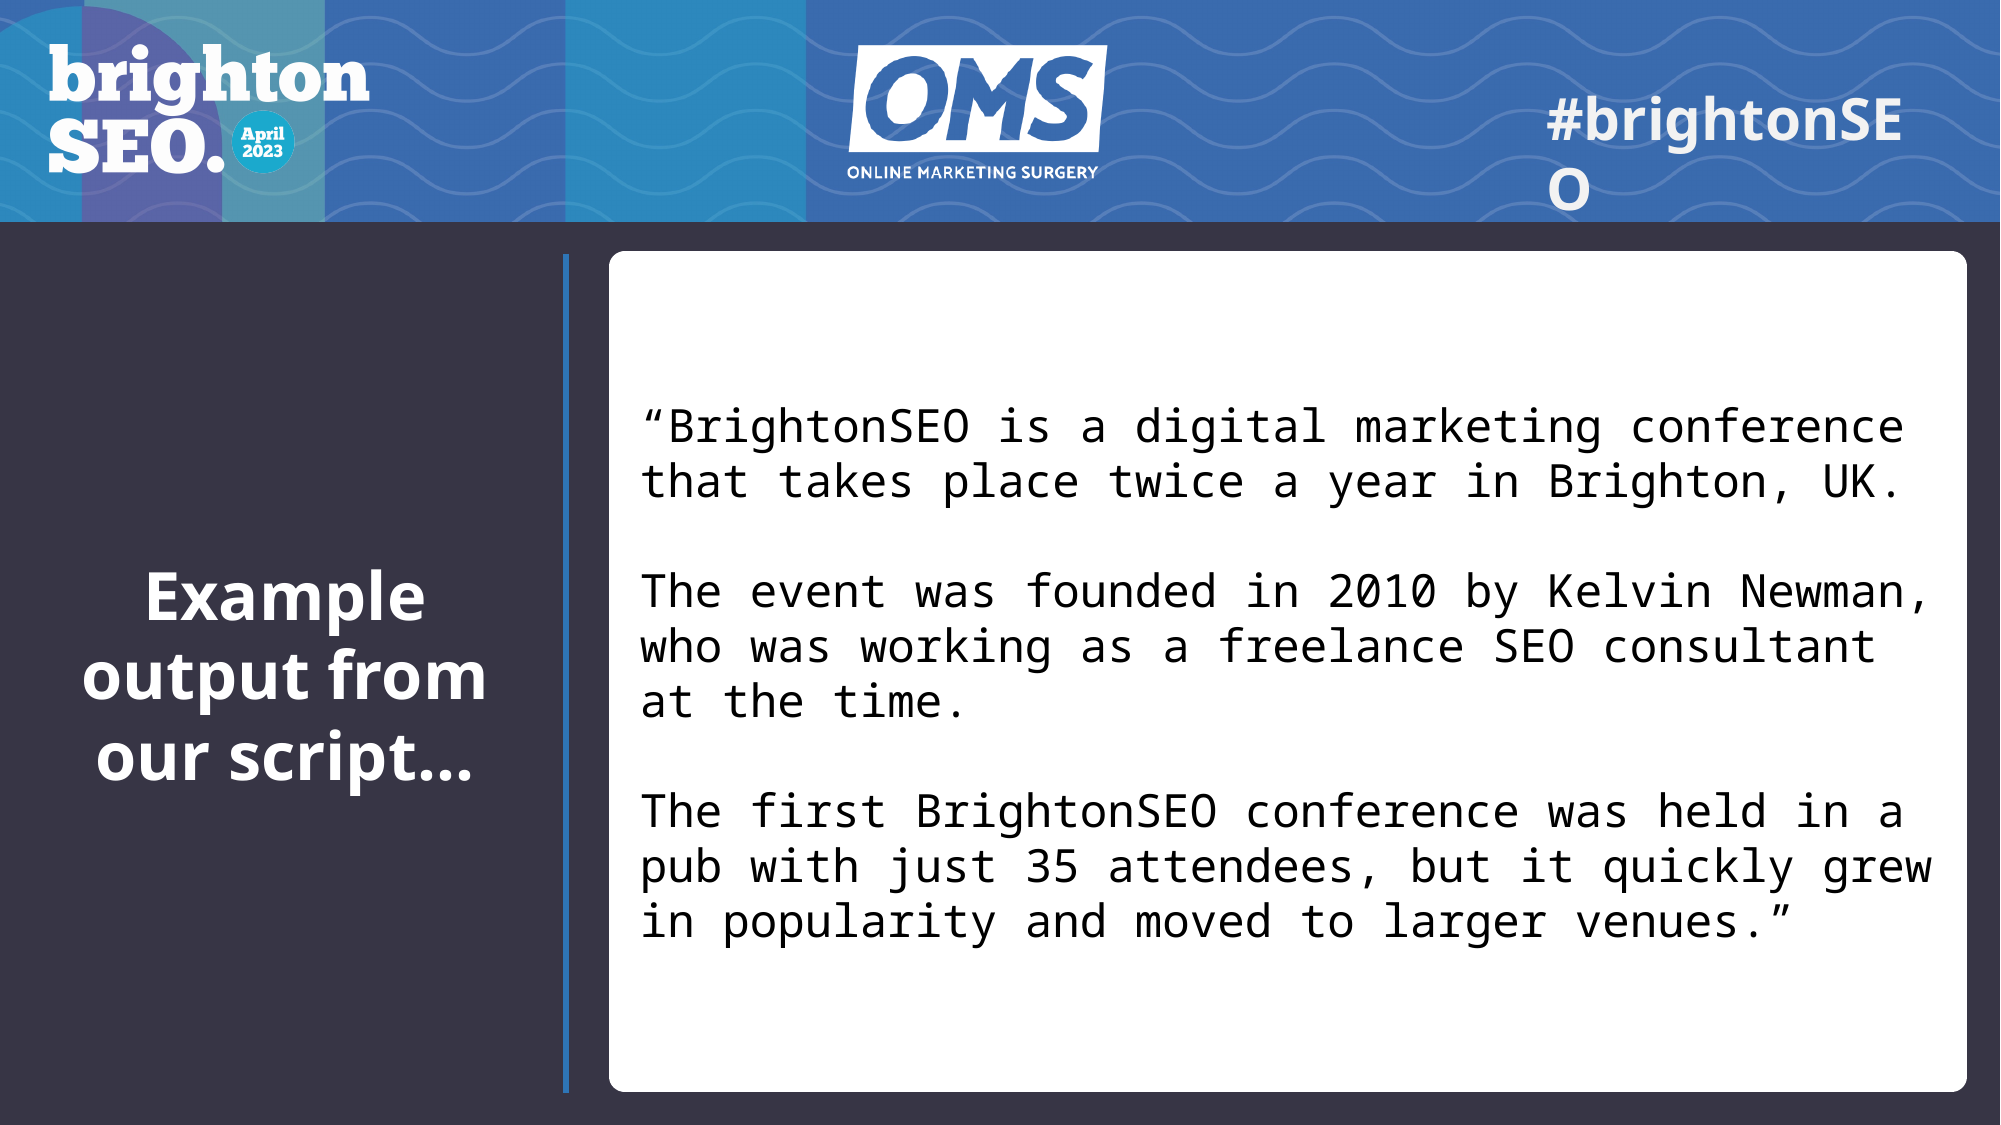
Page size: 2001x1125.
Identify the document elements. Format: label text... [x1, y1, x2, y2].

text_box Example output from our script… [32, 253, 538, 1093]
text_box “BrightonSEO is a digital marketing conference that takes place twice a year in Brighton, UK. The event was founded in 2010 by Kelvin Newman, who was working as a freelance SEO consultant at the time. The first BrightonSEO conference was held in a pub with just 35 attendees, but it quickly grew in popularity and moved to larger venues.” [624, 266, 1952, 1077]
picture [0, 0, 2000, 222]
text_box #brightonSEO [1531, 222, 1952, 230]
